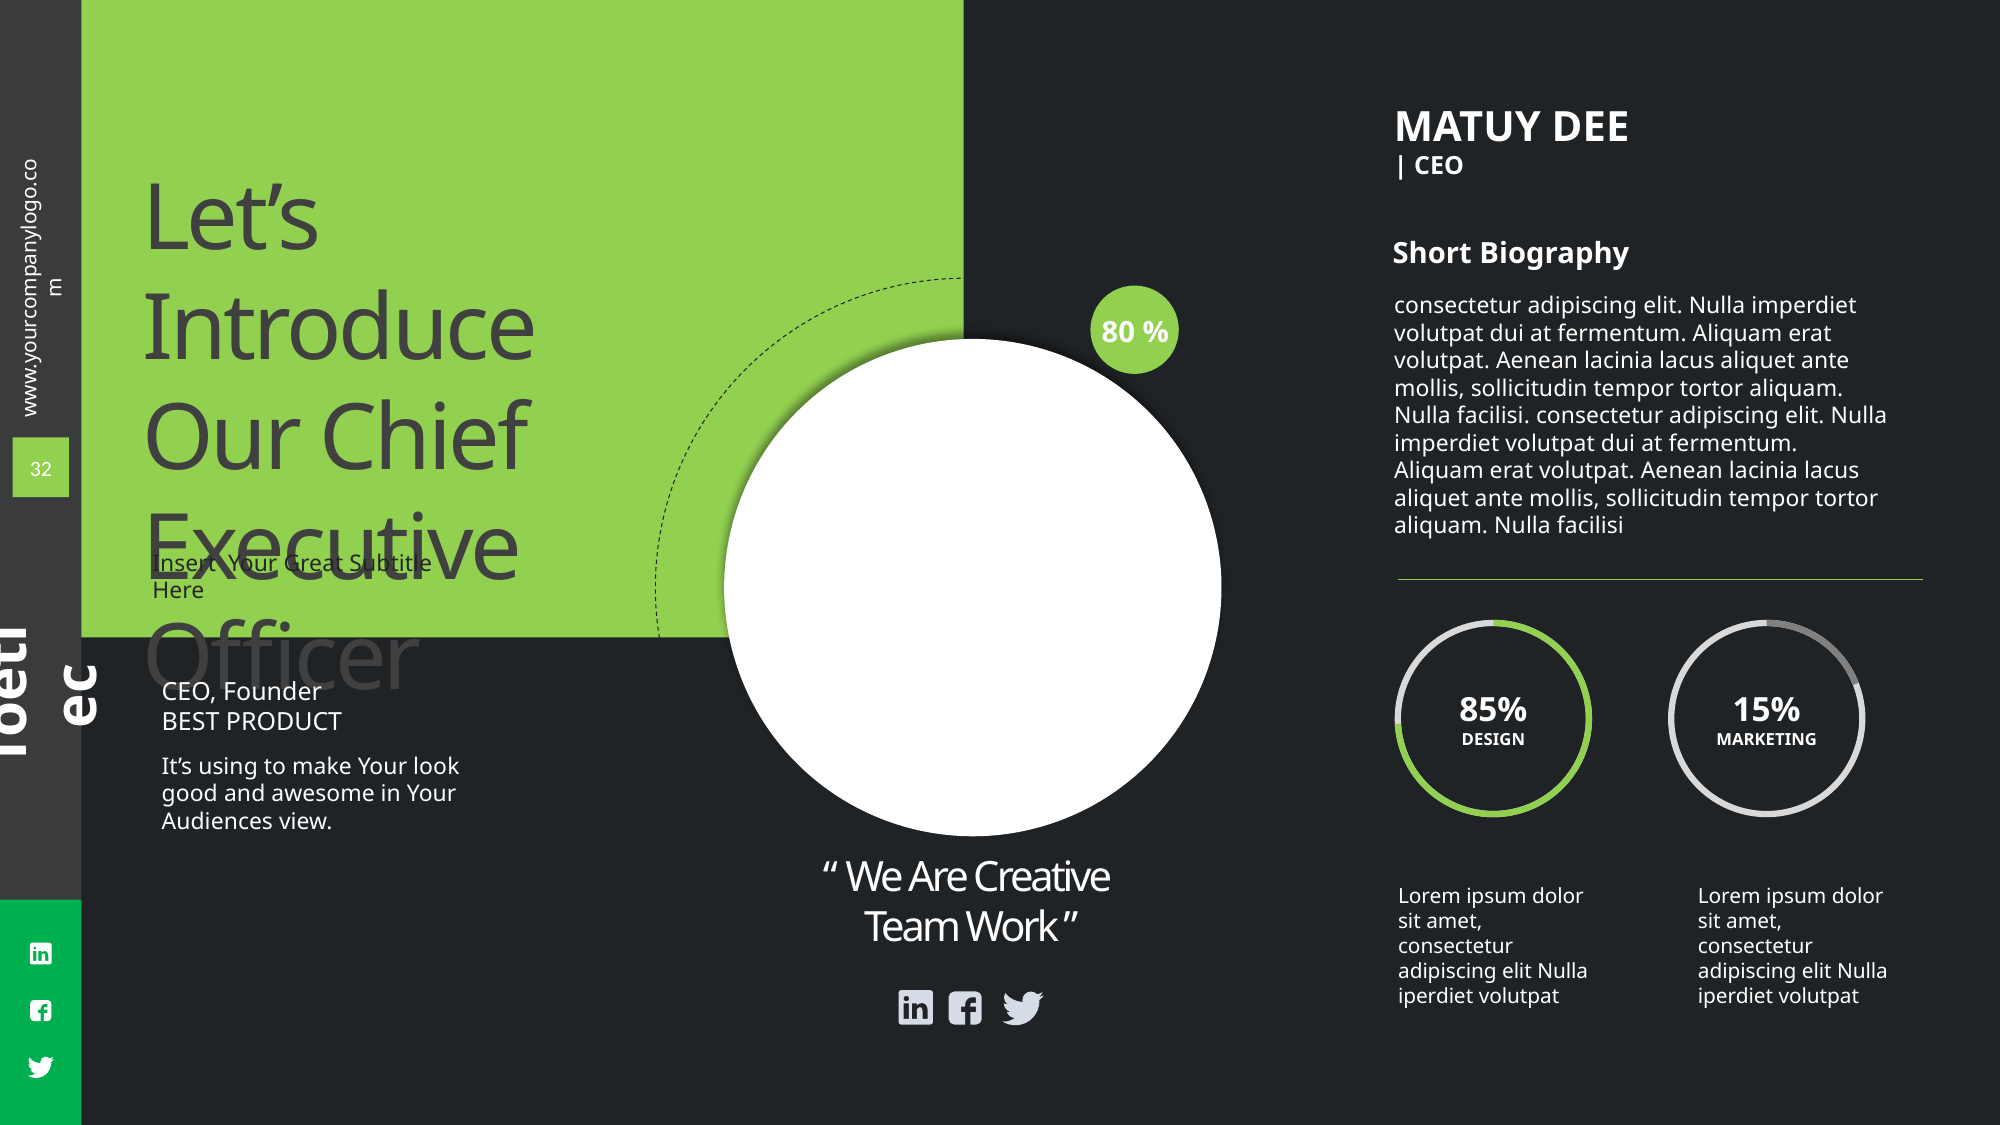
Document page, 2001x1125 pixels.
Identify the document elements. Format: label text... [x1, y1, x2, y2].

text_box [898, 990, 1044, 1026]
text_box Insert Your Great Subtitle Here [137, 540, 492, 611]
text_box “ We Are Creative Team Work ” [795, 840, 1147, 959]
text_box [723, 447, 766, 728]
text_box Lorem ipsum dolor sit amet, consectetur adipiscing elit Nulla iperdiet volutpat [1383, 875, 1607, 1016]
text_box [1766, 621, 1857, 719]
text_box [1087, 285, 1184, 374]
text_box CEO, Founder BEST PRODUCT [146, 668, 539, 743]
text_box [1180, 448, 1223, 728]
text_box It’s using to make Your look good and awesome in Your Audiences view. [146, 743, 502, 842]
text_box consectetur adipiscing elit. Nulla imperdiet volutpat dui at fermentum. Aliquam erat volutpat. Aenean lacinia lacus aliquet ante mollis, sollicitudin tempor tortor aliquam. Nulla facilisi. consectetur adipiscing elit. Nulla imperdiet volutpat dui at fermentum. Aliquam erat volutpat. Aenean lacinia lacus aliquet ante mollis, sollicitudin tempor tortor aliquam. Nulla facilisi [1379, 283, 1909, 546]
text_box MATUY DEE | CEO [1379, 92, 1844, 187]
slide_number 32 [12, 437, 69, 498]
text_box Short Biography [1377, 217, 1662, 286]
text_box [832, 337, 1114, 381]
text_box [1396, 621, 1590, 816]
text_box [1121, 369, 1270, 542]
text_box 15% MARKETING [1670, 621, 1864, 816]
text_box 85% DESIGN [1396, 621, 1493, 723]
text_box Let’s Introduce Our Chief Executive Officer [127, 325, 613, 541]
text_box [654, 277, 1087, 823]
text_box [832, 794, 1114, 838]
picture [766, 381, 1180, 794]
text_box Lorem ipsum dolor sit amet, consectetur adipiscing elit Nulla iperdiet volutpat [1683, 875, 1906, 1016]
text_box [80, 0, 965, 638]
